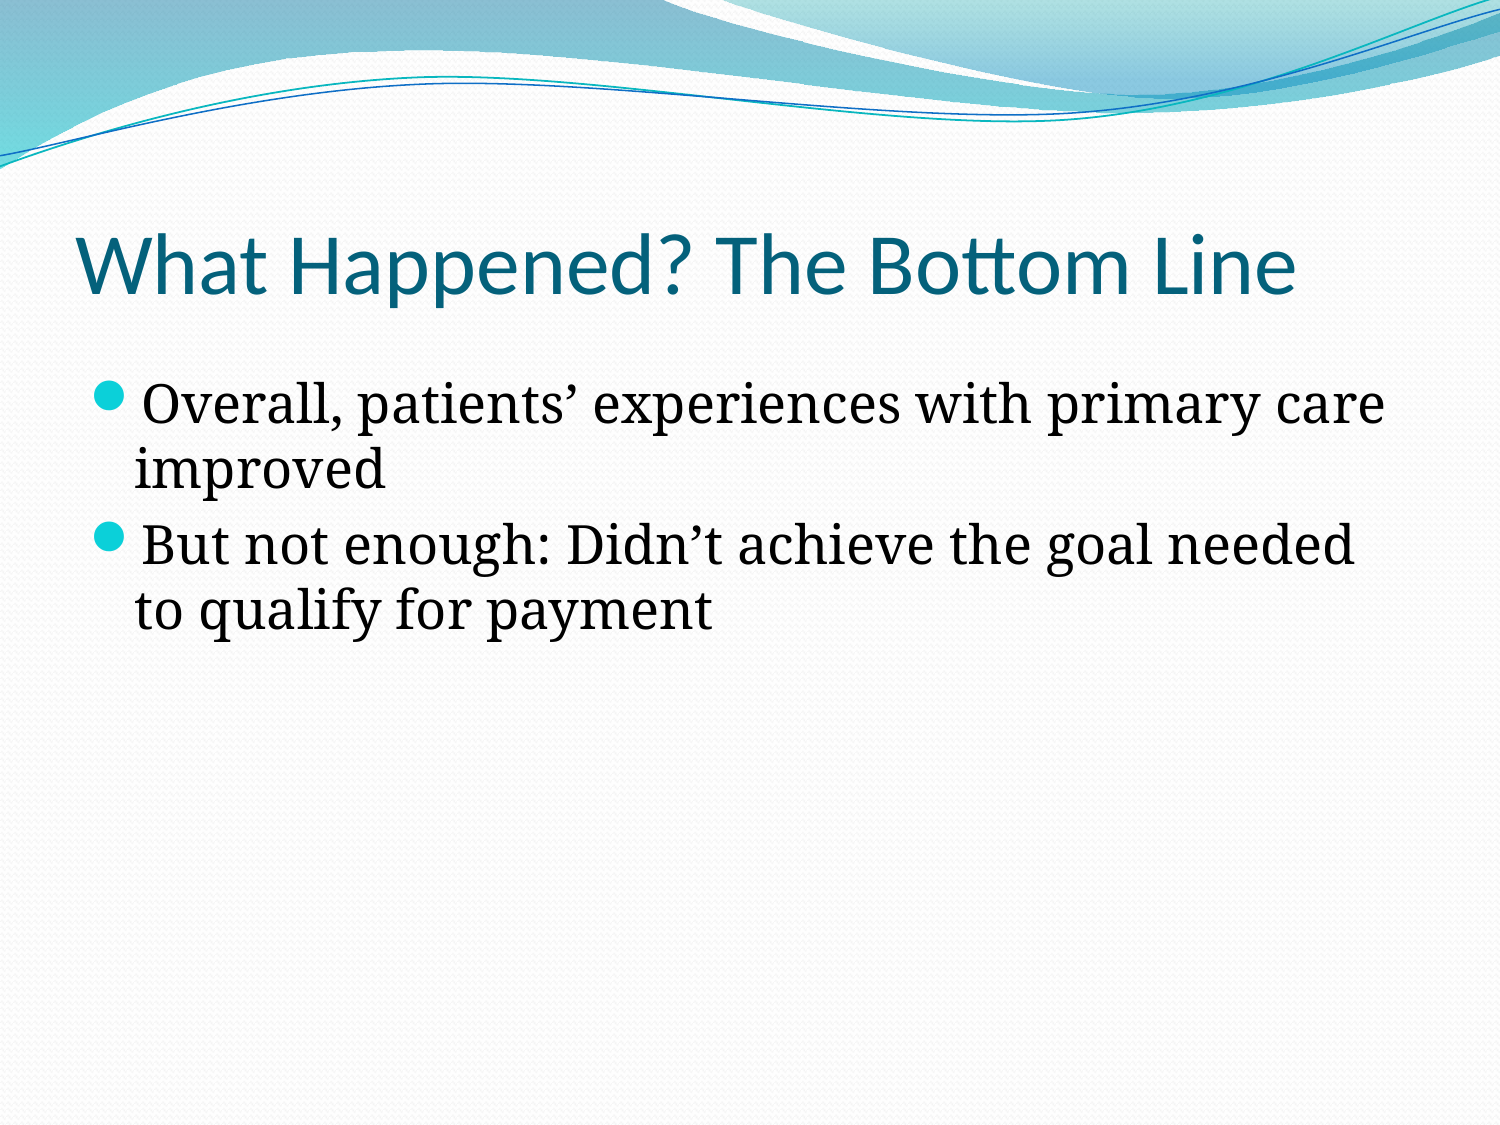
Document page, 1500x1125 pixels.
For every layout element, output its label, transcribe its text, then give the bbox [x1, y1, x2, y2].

title What Happened? The Bottom Line [75, 125, 1425, 313]
list Overall, patients’ experiences with primary care improved But not enough: Didn’t achieve the goal needed to qualify for payment [75, 362, 1425, 988]
